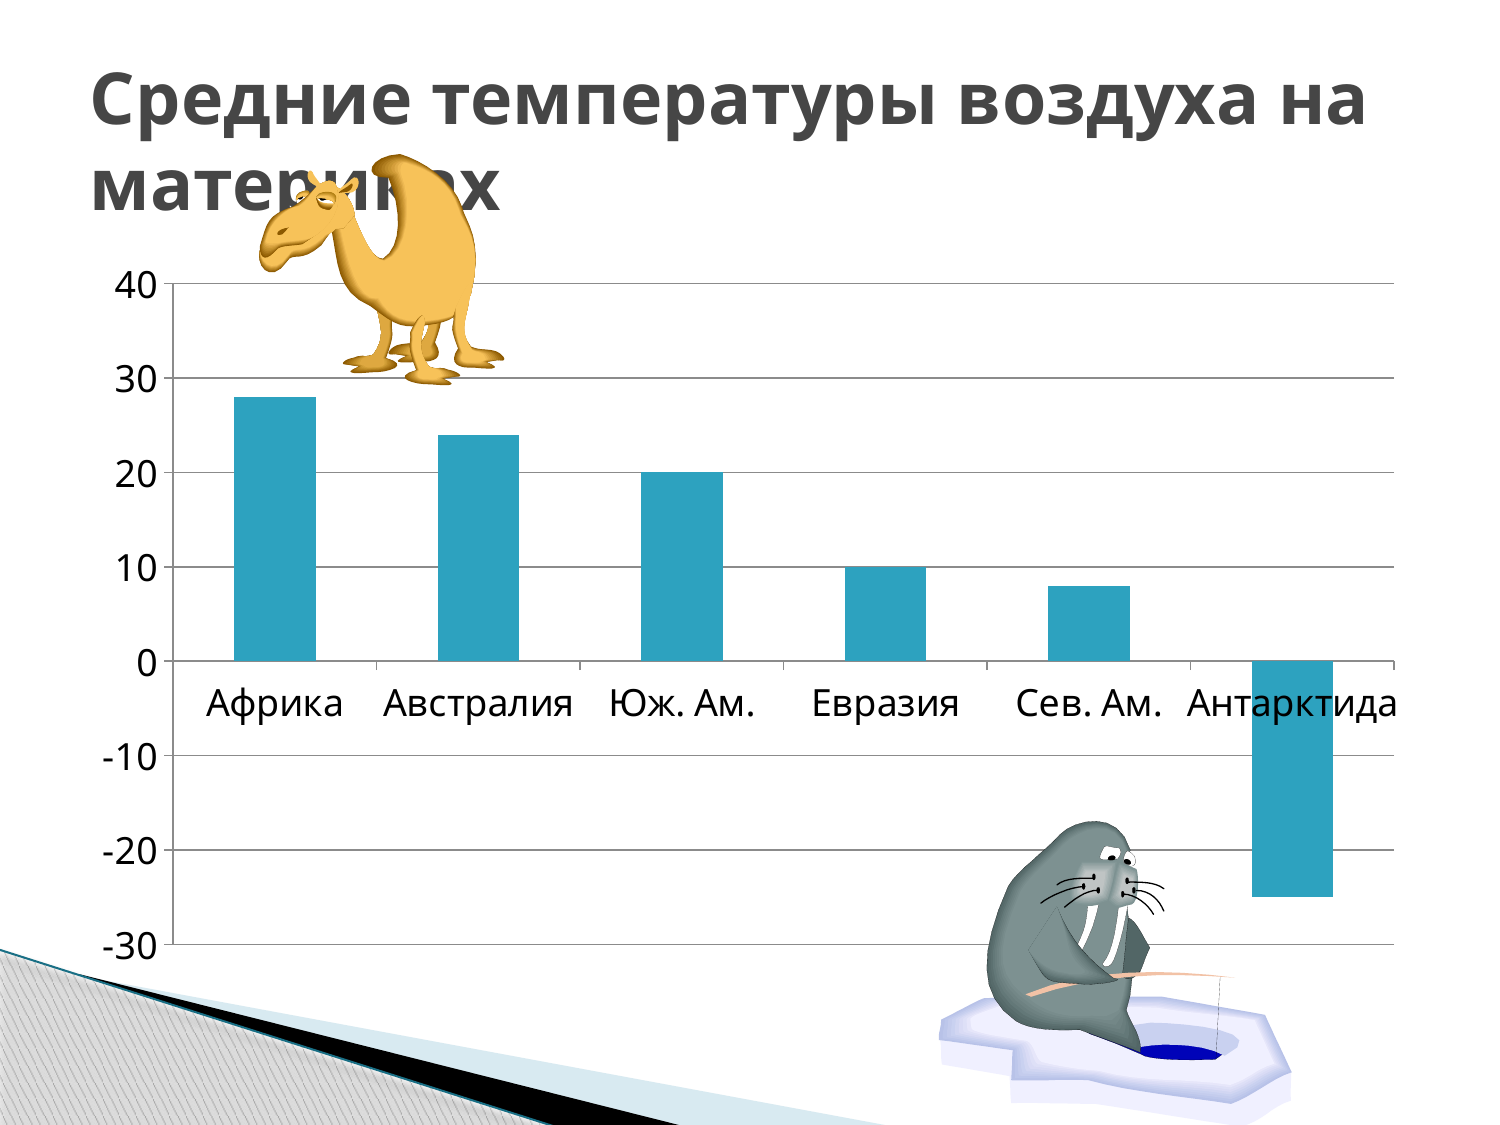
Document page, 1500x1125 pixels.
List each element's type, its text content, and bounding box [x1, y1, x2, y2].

picture [938, 801, 1299, 1125]
picture [253, 148, 515, 387]
title Средние температуры воздуха на материках [75, 45, 1425, 233]
chart [74, 242, 1426, 986]
